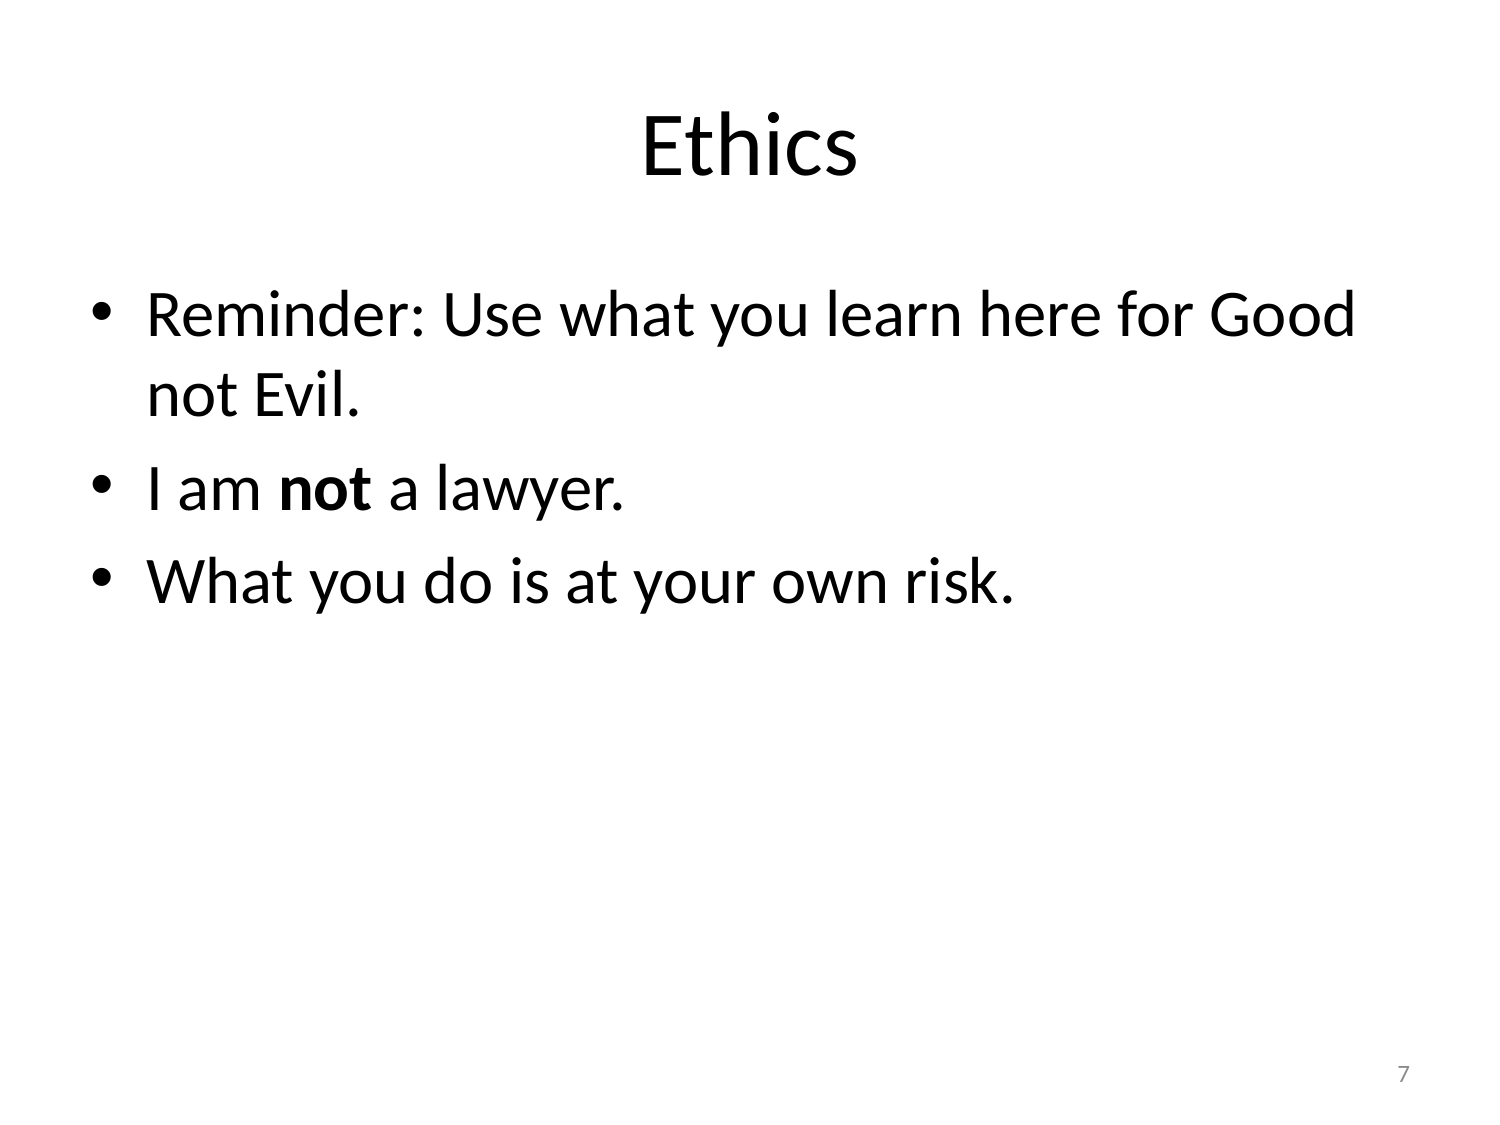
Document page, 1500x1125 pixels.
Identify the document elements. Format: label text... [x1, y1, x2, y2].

slide_number 7 [1074, 1042, 1425, 1103]
title Ethics [75, 45, 1425, 233]
list Reminder: Use what you learn here for Good not Evil. I am not a lawyer. What you do is at your own risk. [75, 262, 1425, 1005]
